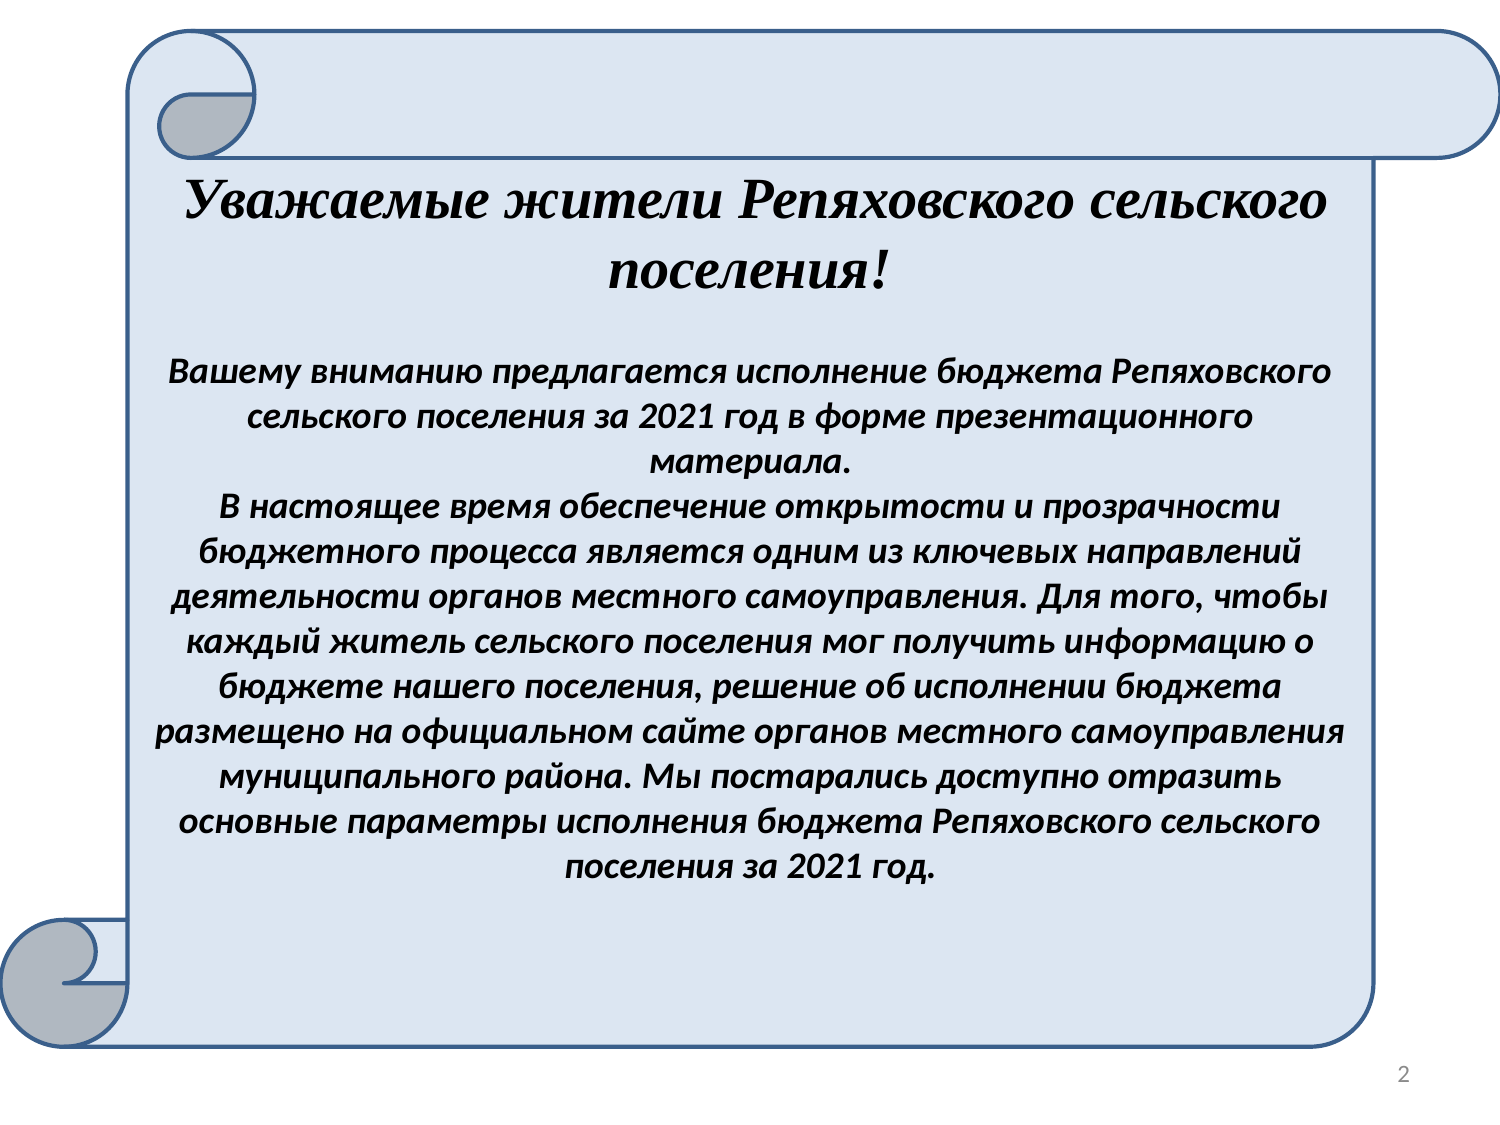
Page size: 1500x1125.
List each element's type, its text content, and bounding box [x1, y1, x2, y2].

text_box Уважаемые жители Репяховского сельского поселения! Вашему вниманию предлагается исполнение бюджета Репяховского сельского поселения за 2021 год в форме презентационного материала. В настоящее время обеспечение открытости и прозрачности бюджетного процесса является одним из ключевых направлений деятельности органов местного самоуправления. Для того, чтобы каждый житель сельского поселения мог получить информацию о бюджете нашего поселения, решение об исполнении бюджета размещено на официальном сайте органов местного самоуправления муниципального района. Мы постарались доступно отразить основные параметры исполнения бюджета Репяховского сельского поселения за 2021 год. [0, 28, 1500, 1049]
text_box 2 [1074, 1042, 1425, 1103]
